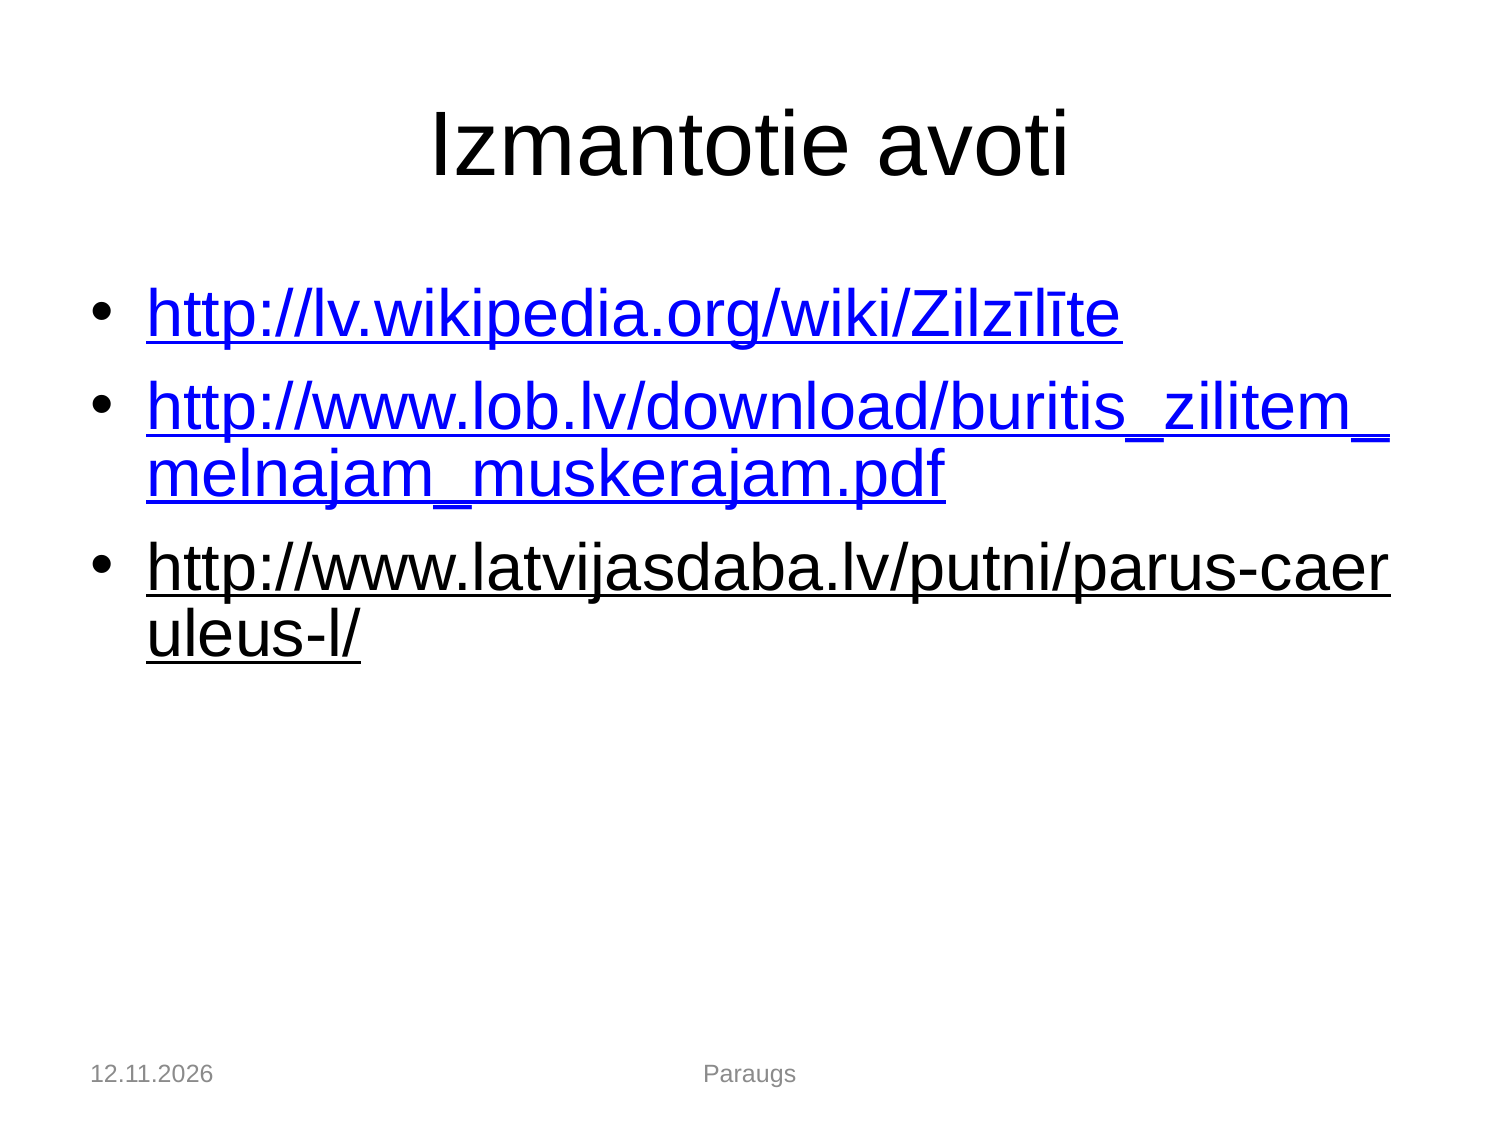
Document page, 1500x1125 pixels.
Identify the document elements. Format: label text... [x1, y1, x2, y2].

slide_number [75, 1042, 425, 1103]
list http://lv.wikipedia.org/wiki/Zilzīlīte http://www.lob.lv/download/buritis_zilitem_melnajam_muskerajam.pdf http://www.latvijasdaba.lv/putni/parus-caeruleus-l/ [74, 262, 1426, 1006]
footer Paraugs [512, 1042, 988, 1103]
title Izmantotie avoti [74, 44, 1426, 233]
